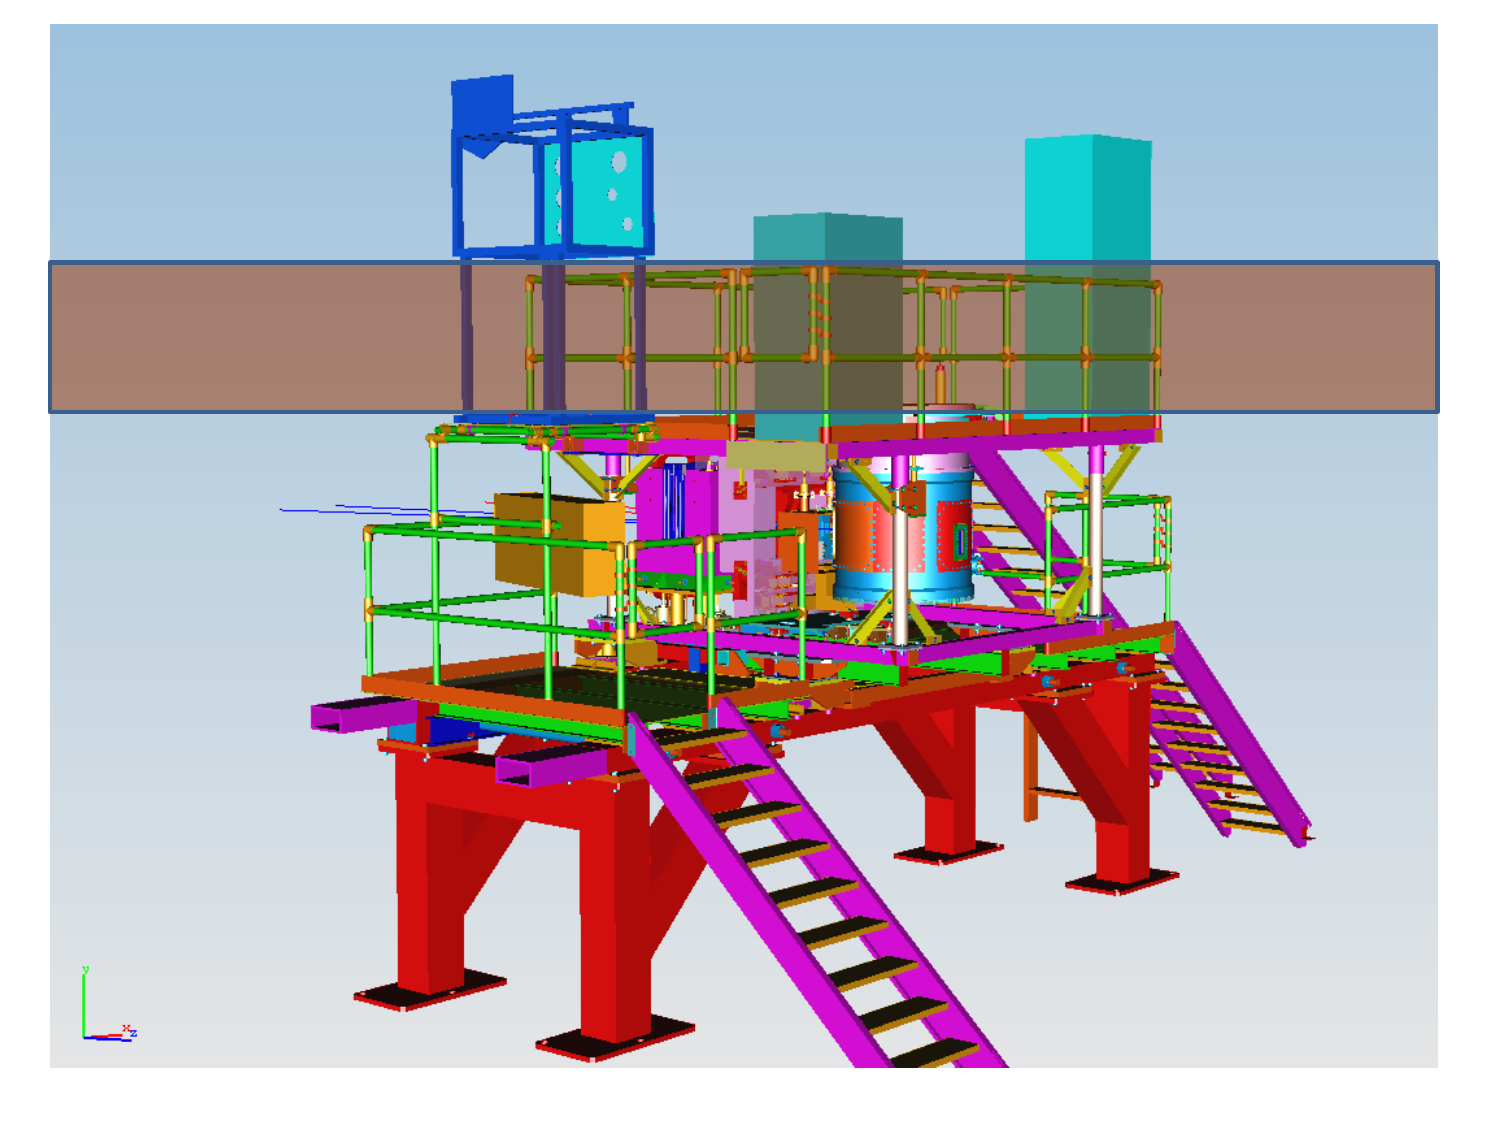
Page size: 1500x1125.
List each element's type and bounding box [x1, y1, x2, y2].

picture [49, 24, 1438, 1068]
